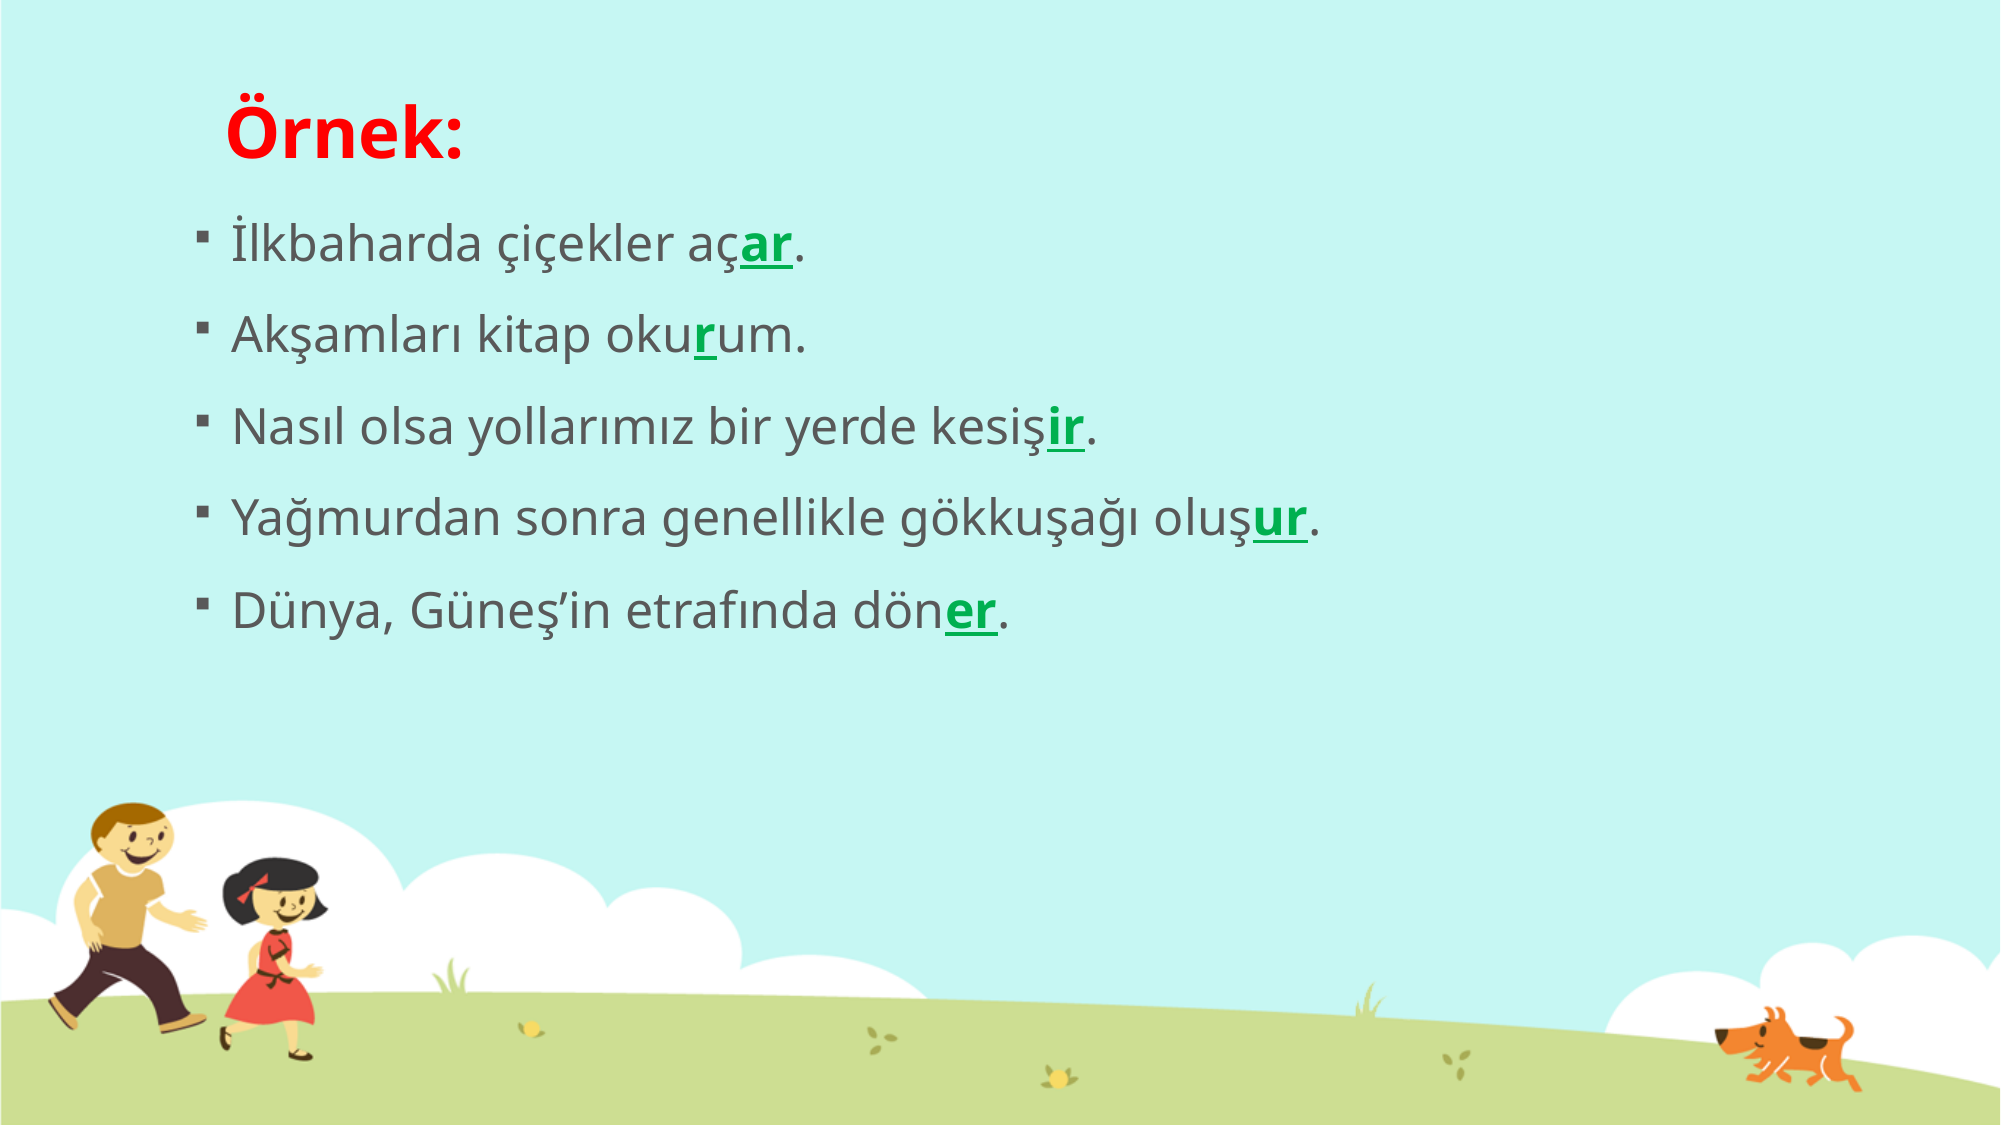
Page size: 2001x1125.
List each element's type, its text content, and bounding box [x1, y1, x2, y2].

text_box Akşamları kitap okurum. [171, 301, 1829, 393]
text_box Dünya, Güneş’in etrafında döner. [171, 577, 1245, 669]
text_box İlkbaharda çiçekler açar. [171, 210, 1829, 301]
text_box Yağmurdan sonra genellikle gökkuşağı oluşur. [171, 485, 1829, 577]
picture [0, 0, 2001, 1125]
title Örnek: [209, 81, 483, 182]
text_box Nasıl olsa yollarımız bir yerde kesişir. [171, 394, 1959, 486]
